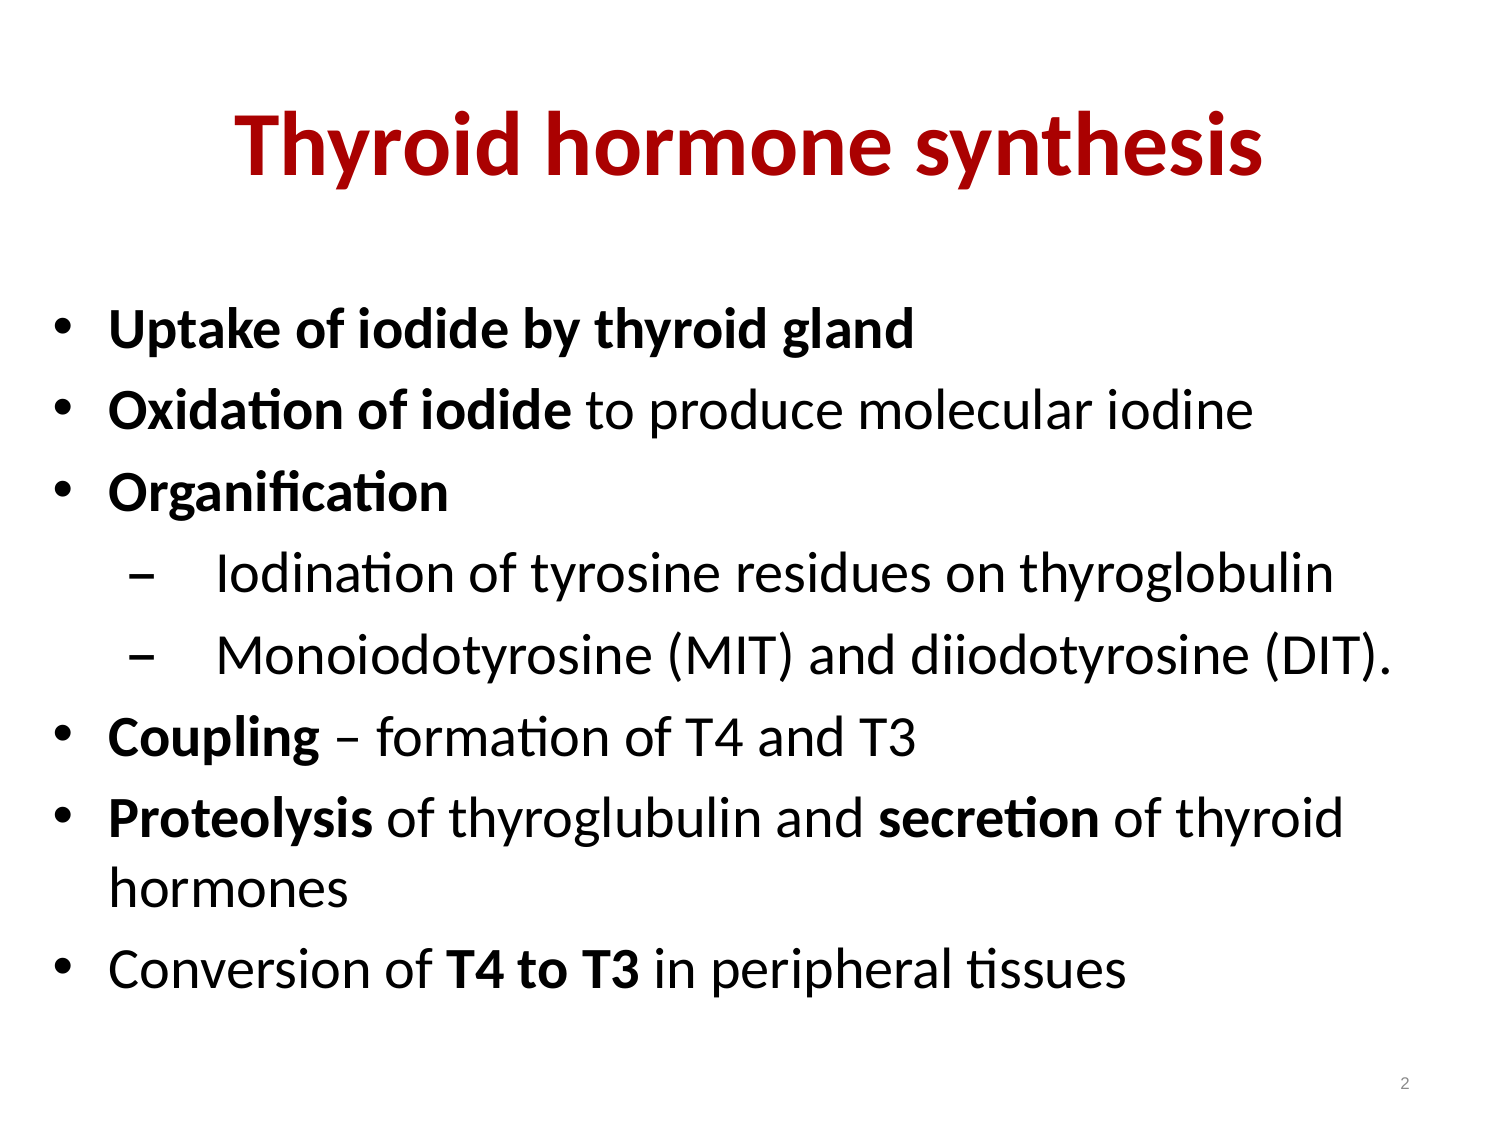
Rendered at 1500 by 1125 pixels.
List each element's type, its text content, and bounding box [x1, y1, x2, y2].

slide_number 2 [1074, 1042, 1425, 1103]
title Thyroid hormone synthesis [75, 45, 1425, 233]
list Uptake of iodide by thyroid gland Oxidation of iodide to produce molecular iodine Organification Iodination of tyrosine residues on thyroglobulin Monoiodotyrosine (MIT) and diiodotyrosine (DIT). Coupling – formation of T4 and T3 Proteolysis of thyroglubulin and secretion of thyroid hormones Conversion of T4 to T3 in peripheral tissues [37, 282, 1500, 1025]
